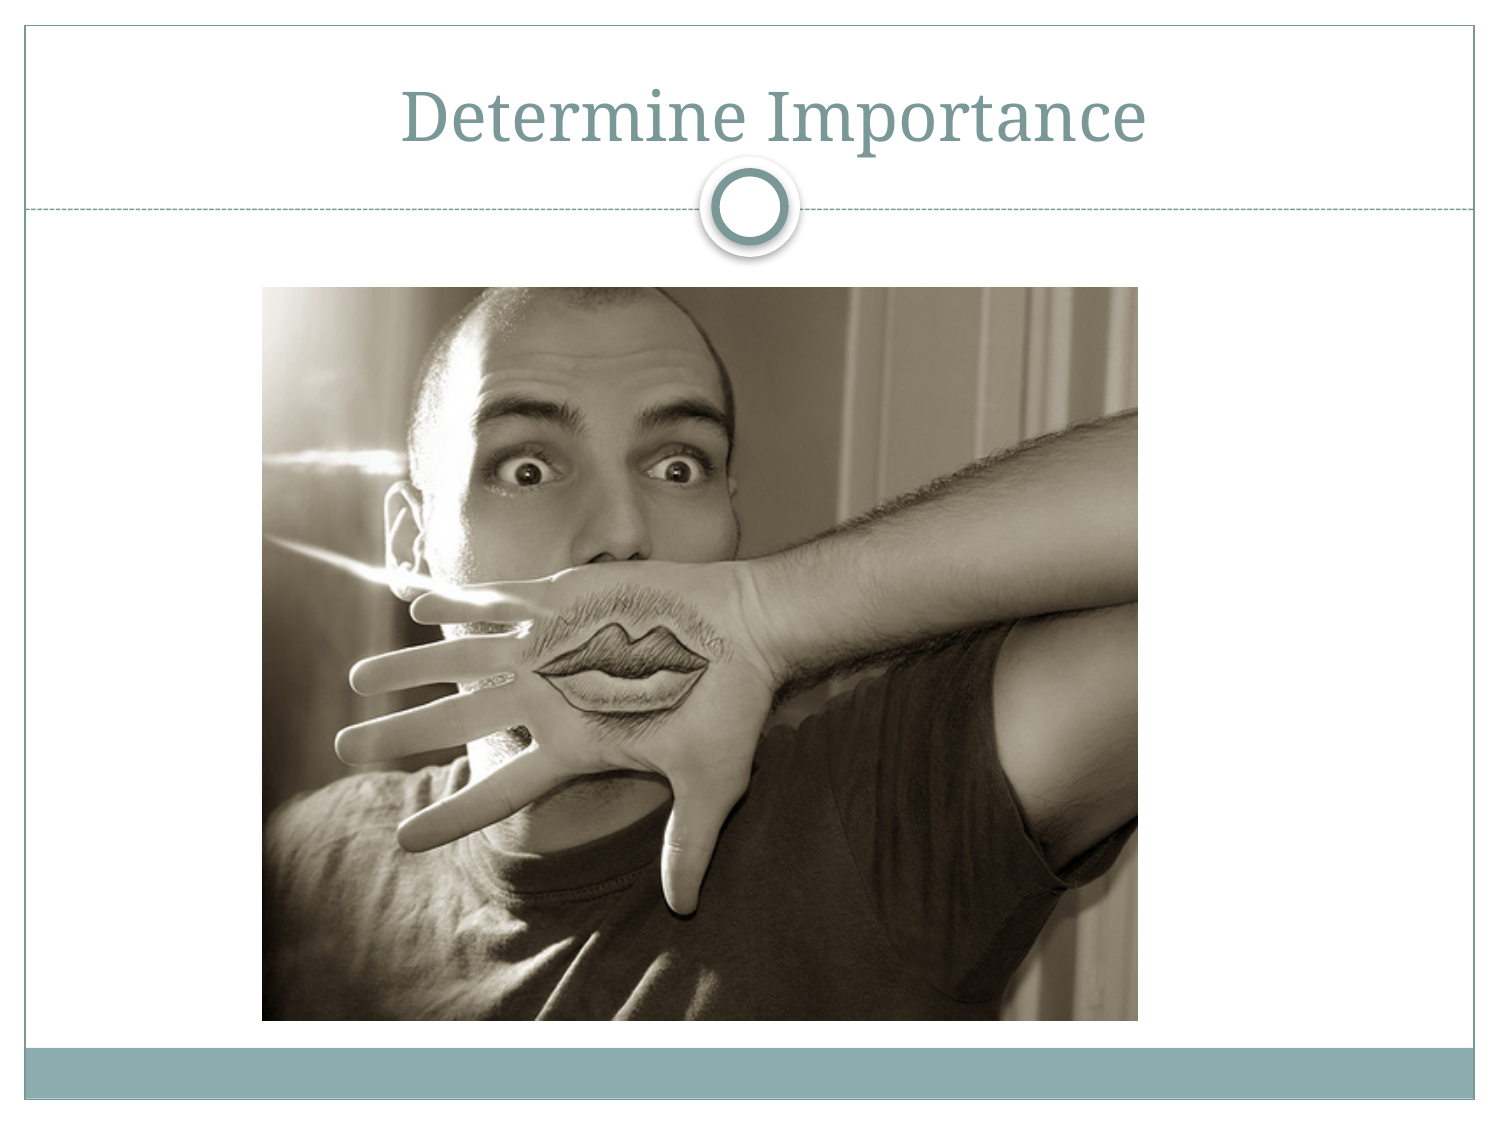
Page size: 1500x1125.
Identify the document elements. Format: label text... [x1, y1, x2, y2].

title Determine Importance [137, 0, 1413, 163]
picture [262, 287, 1138, 1021]
